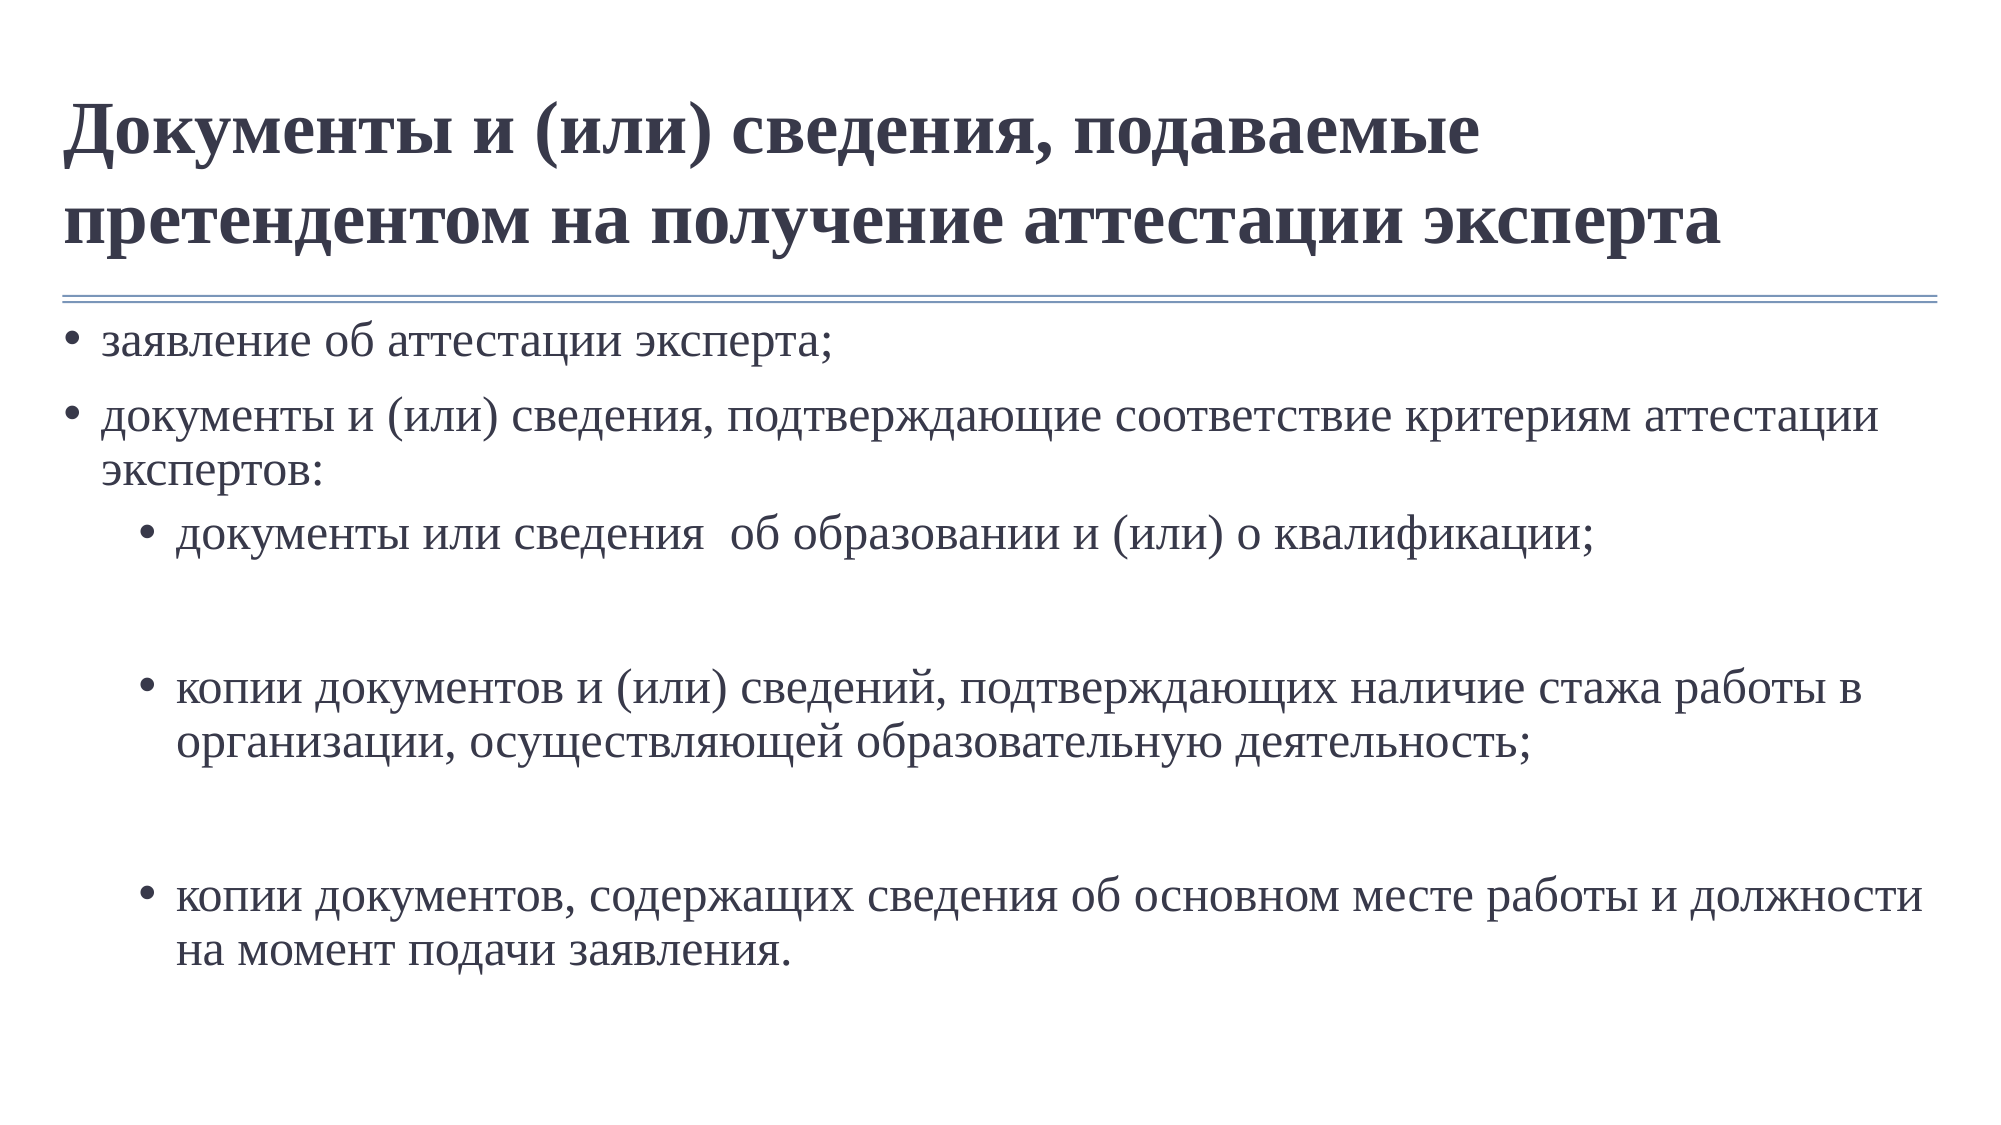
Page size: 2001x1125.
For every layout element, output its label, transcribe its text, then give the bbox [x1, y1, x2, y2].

list заявление об аттестации эксперта; документы и (или) сведения, подтверждающие соответствие критериям аттестации экспертов: документы или сведения об образовании и (или) о квалификации; копии документов и (или) сведений, подтверждающих наличие стажа работы в организации, осуществляющей образовательную деятельность; копии документов, содержащих сведения об основном месте работы и должности на момент подачи заявления. [54, 343, 1947, 1074]
title Документы и (или) сведения, подаваемые претендентом на получение аттестации эксперта [54, 50, 1947, 287]
